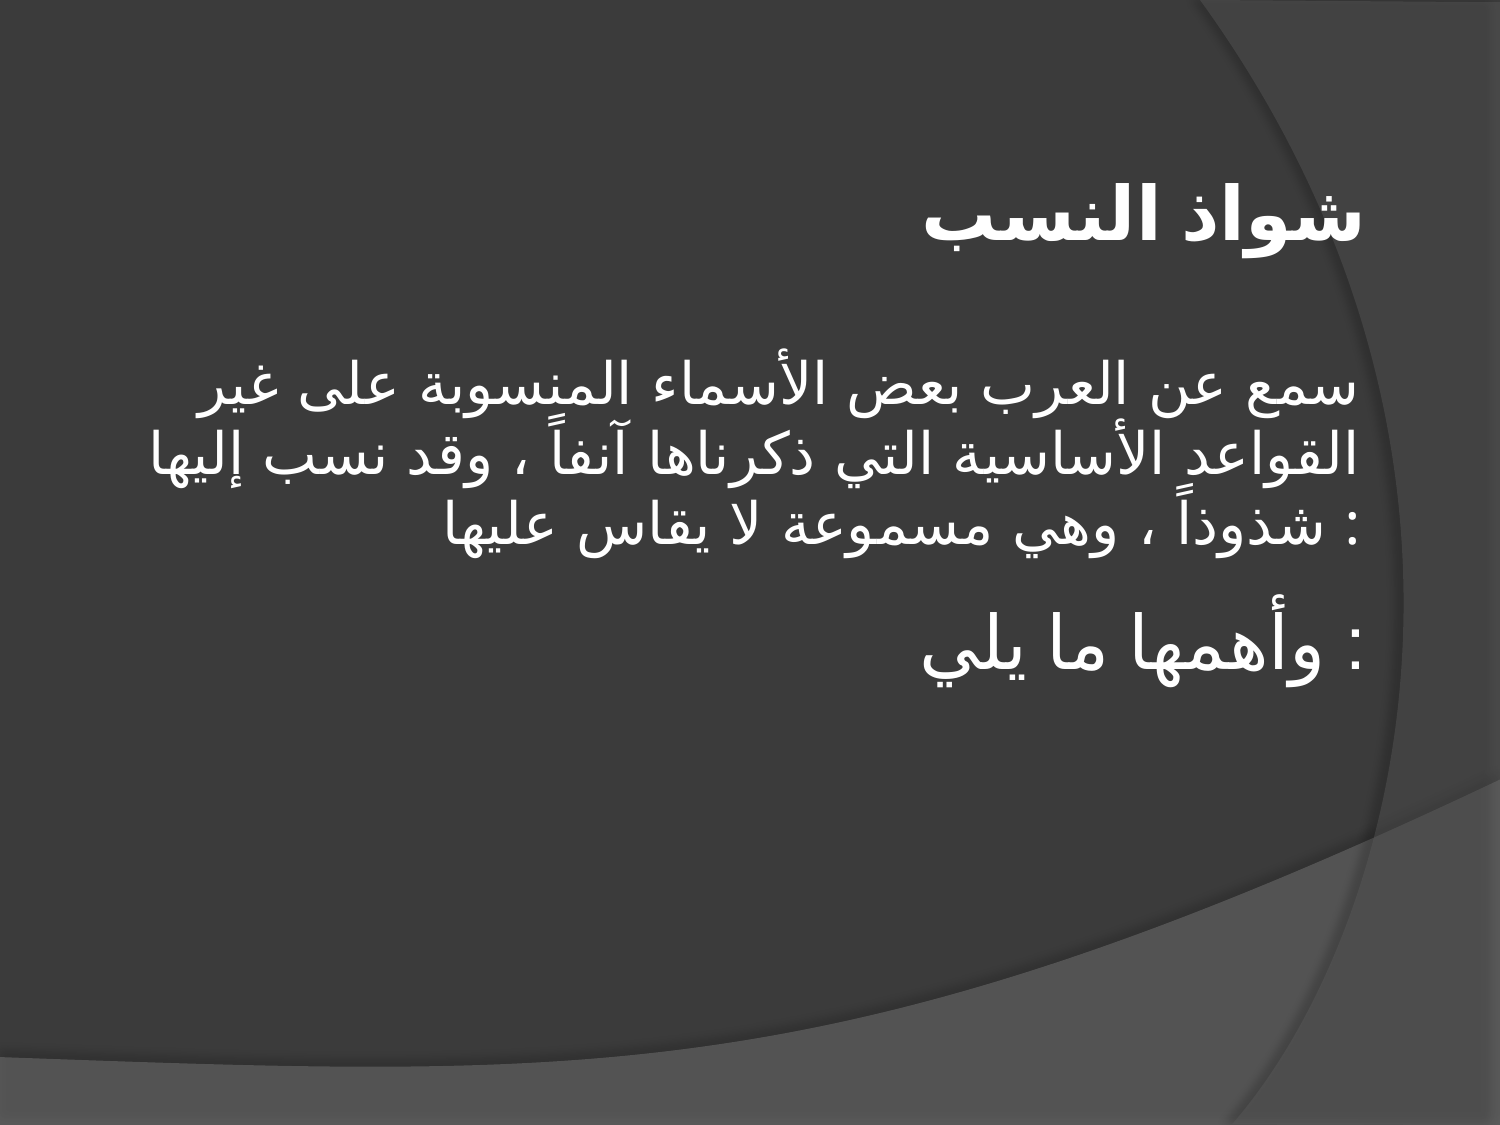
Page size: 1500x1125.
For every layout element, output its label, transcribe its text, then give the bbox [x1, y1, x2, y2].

text_box شواذ النسب [743, 158, 1382, 263]
text_box سمع عن العرب بعض الأسماء المنسوبة على غير القواعد الأساسية التي ذكرناها آنفاً ، وقد نسب إليها شذوذاً ، وهي مسموعة لا يقاس عليها : [99, 338, 1375, 564]
text_box وأهمها ما يلي : [656, 587, 1382, 693]
